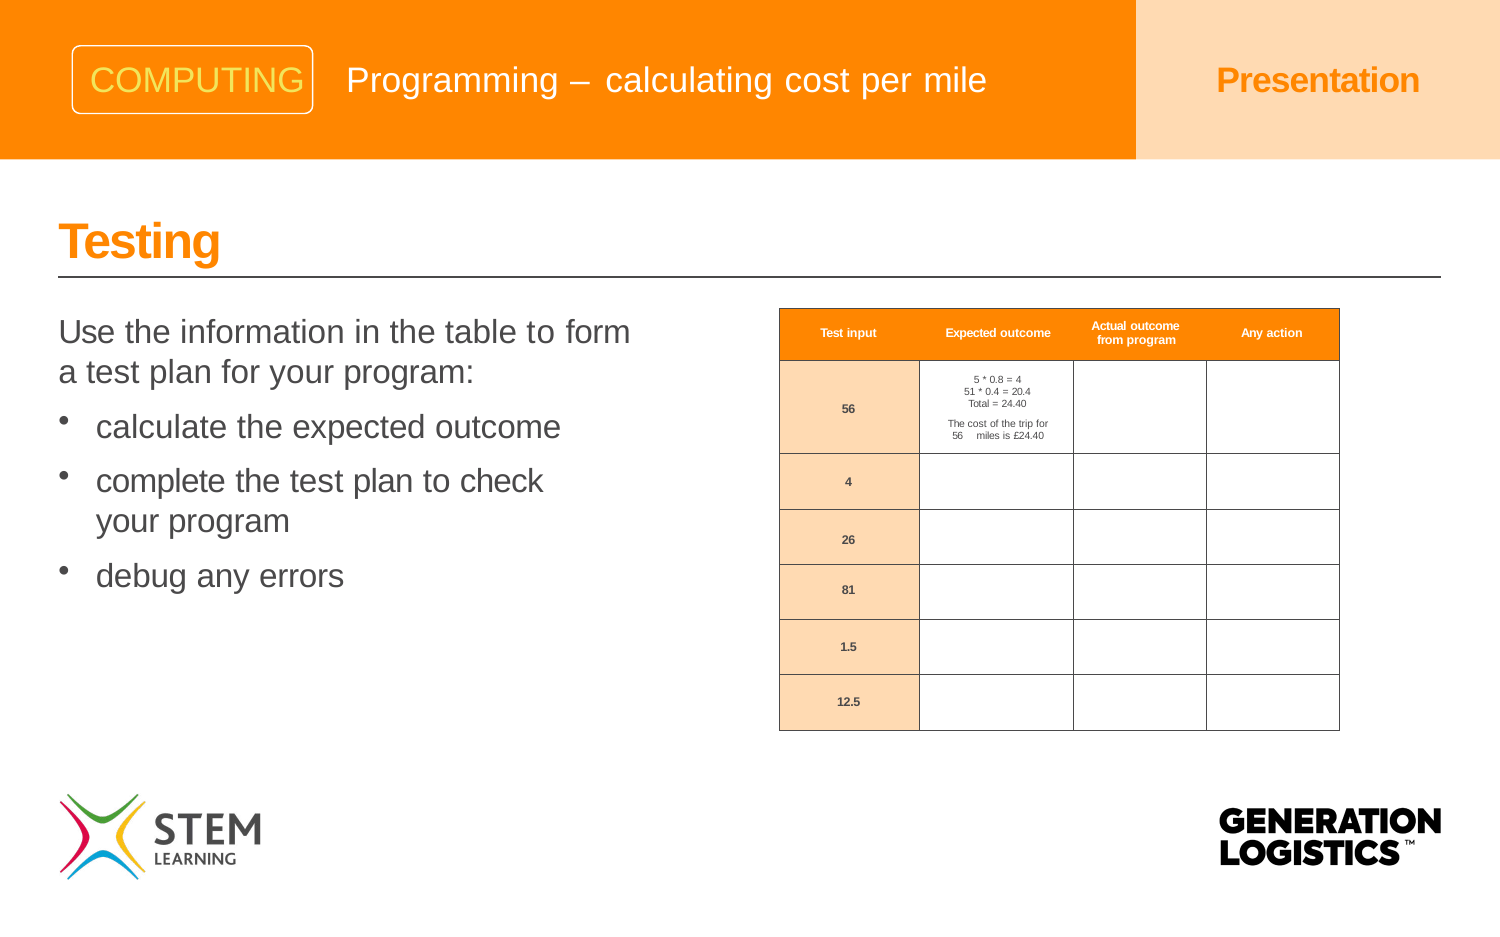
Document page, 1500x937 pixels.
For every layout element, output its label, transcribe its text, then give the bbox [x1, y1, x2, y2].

table_cell 5 * 0.8 = 4 51 * 0.4 = 20.4 Total = 24.40 The cost of the trip for 56 miles is £24.40 [920, 361, 1073, 453]
text_box Presentation [1214, 55, 1423, 100]
table_header Expected outcome [919, 309, 1074, 360]
title COMPUTING [73, 111, 312, 214]
table_cell 56 [780, 361, 919, 453]
table_cell [1074, 454, 1206, 509]
table_cell 12.5 [780, 675, 919, 730]
table_cell [1074, 510, 1206, 564]
table_header Actual outcome from program [1074, 309, 1206, 360]
table_cell [1074, 361, 1206, 453]
table_cell [920, 620, 1073, 674]
table_cell 4 [780, 454, 919, 509]
table_cell 1.5 [780, 620, 919, 674]
text_box [72, 45, 313, 114]
table_cell [1074, 620, 1206, 674]
table_cell [920, 510, 1073, 564]
table_header Test input [780, 309, 919, 360]
table_header Any action [1206, 309, 1339, 360]
text_box Programming – calculating cost per mile [344, 55, 998, 100]
table_cell [1207, 454, 1339, 509]
table_cell [1207, 361, 1339, 453]
table_cell [920, 565, 1073, 619]
table_cell 26 [780, 510, 919, 564]
table_cell [1207, 620, 1339, 674]
table_cell 81 [780, 565, 919, 619]
table_cell [1074, 675, 1206, 730]
table_cell [1074, 565, 1206, 619]
text_box Testing [56, 205, 226, 268]
table_cell [920, 675, 1073, 730]
table_cell [1207, 510, 1339, 564]
picture [1219, 807, 1441, 866]
picture [59, 793, 261, 880]
text_box Use the information in the table to form a test plan for your program: calculate the expected outcome complete the test plan to check your program debug any errors [56, 308, 637, 595]
table_cell [1207, 675, 1339, 730]
table_cell [1207, 565, 1339, 619]
table_cell [920, 454, 1073, 509]
